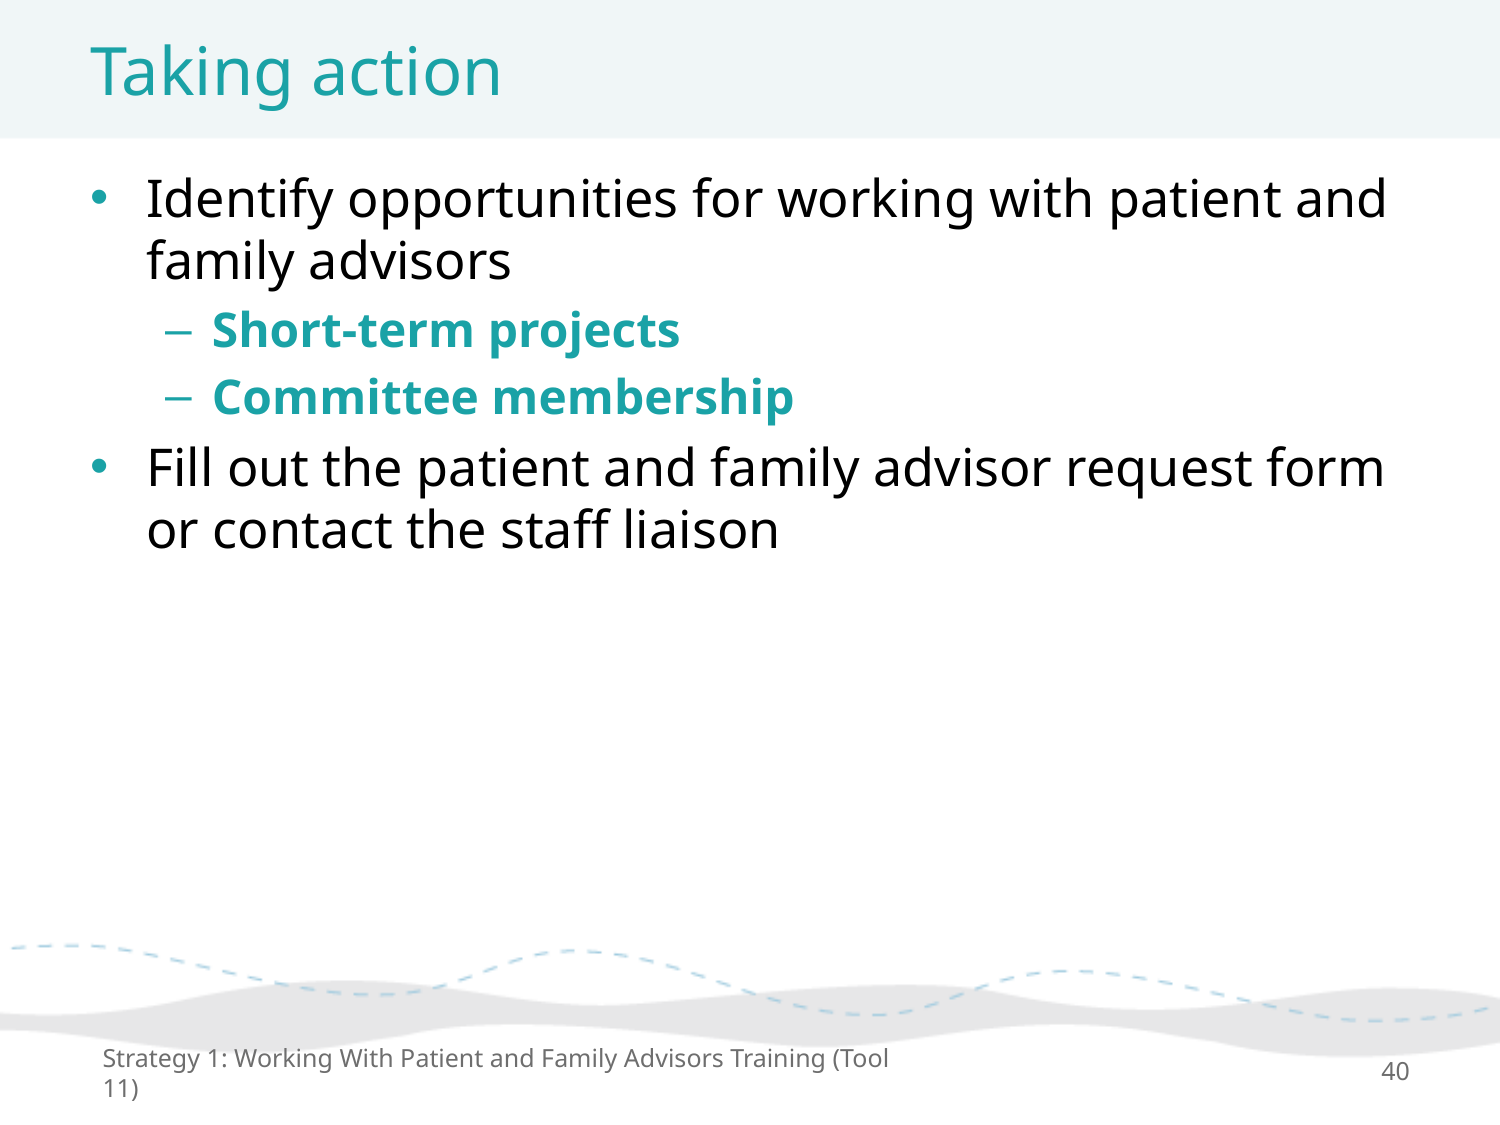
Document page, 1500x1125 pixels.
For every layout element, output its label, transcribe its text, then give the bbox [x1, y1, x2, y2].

footer Strategy 1: Working With Patient and Family Advisors Training (Tool 11) [87, 1042, 925, 1103]
list Identify opportunities for working with patient and family advisors Short-term projects Committee membership Fill out the patient and family advisor request form or contact the staff liaison [75, 157, 1425, 900]
title Taking action [75, 0, 1425, 138]
picture [0, 0, 1500, 1125]
slide_number 40 [1074, 1042, 1425, 1103]
